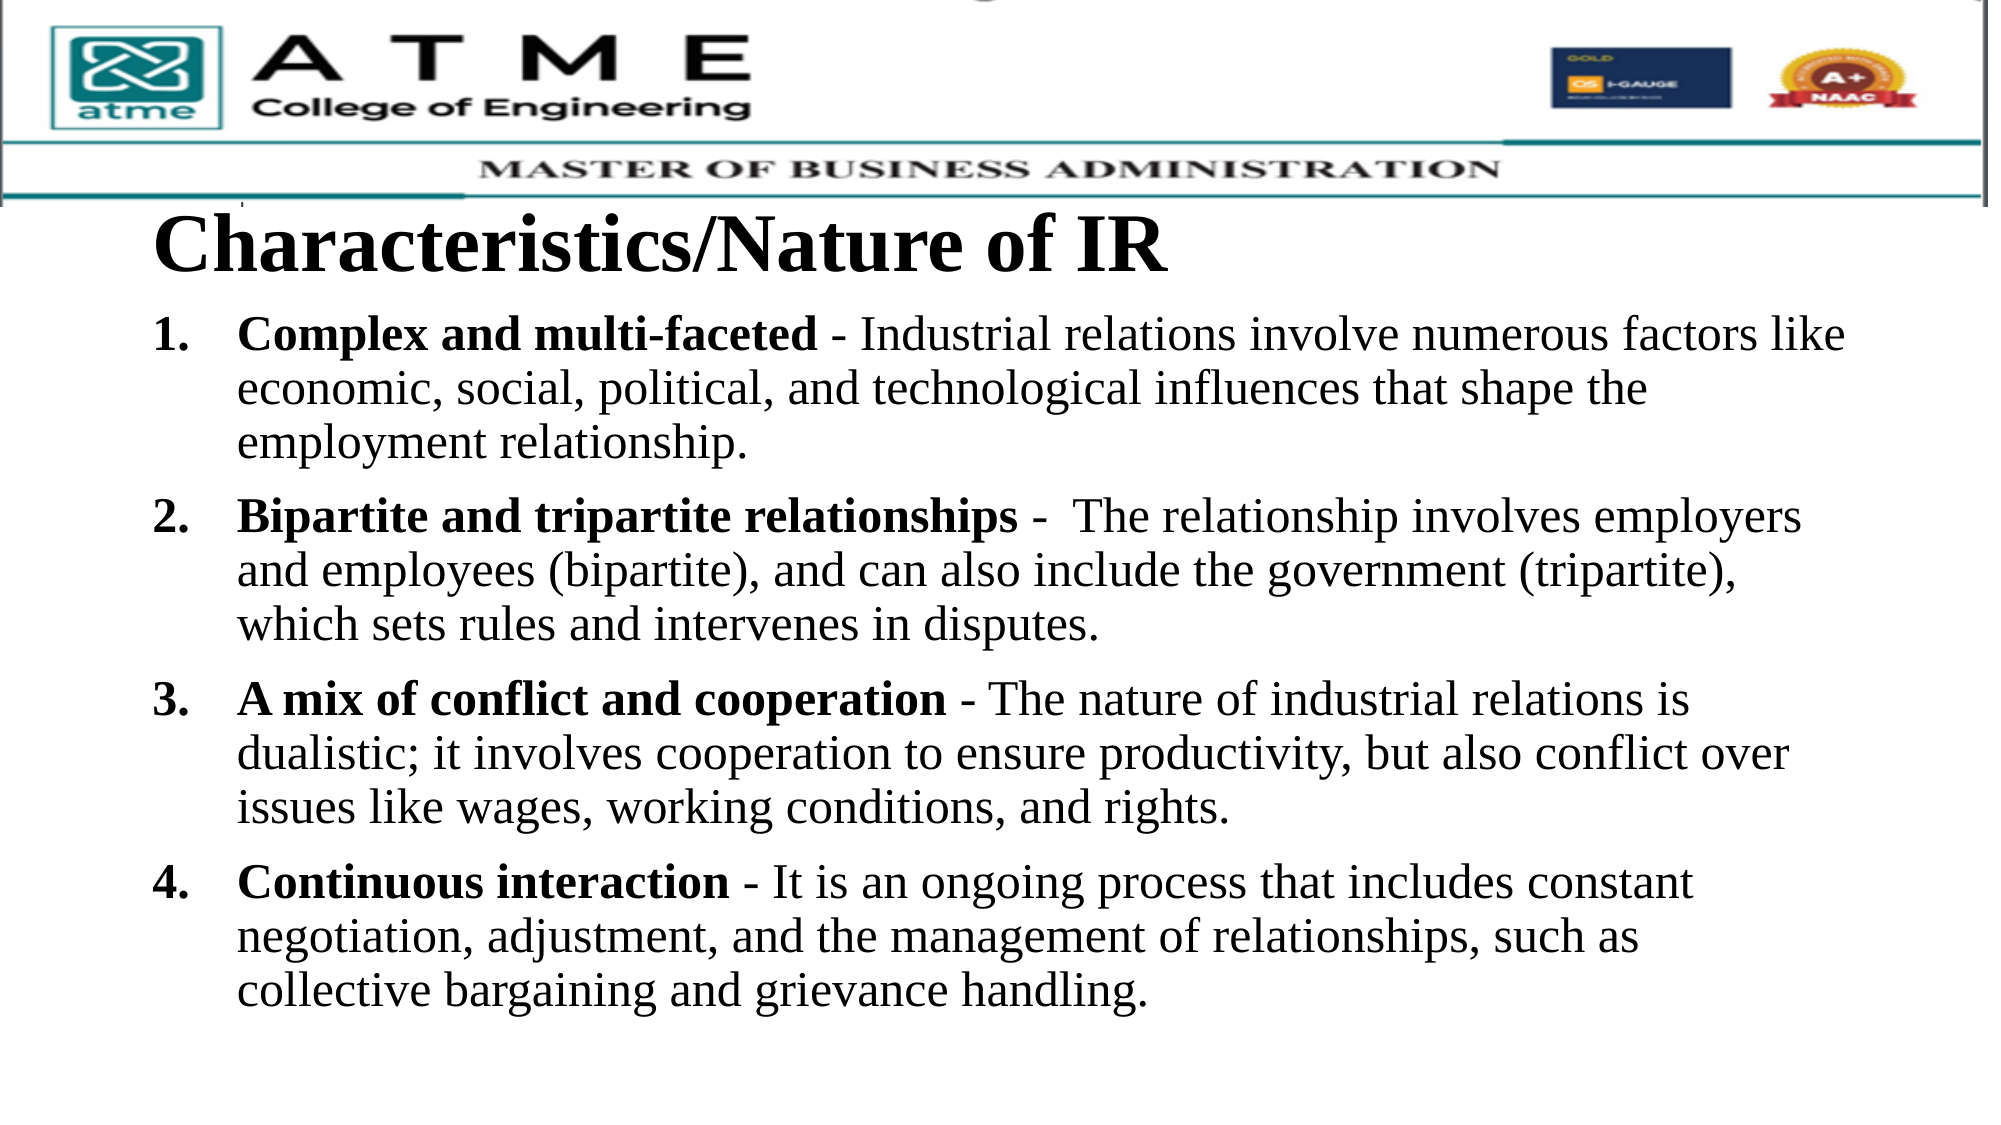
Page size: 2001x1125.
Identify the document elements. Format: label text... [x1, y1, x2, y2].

title Characteristics/Nature of IR [137, 135, 1863, 299]
picture [0, 0, 1988, 207]
list Complex and multi-faceted - Industrial relations involve numerous factors like economic, social, political, and technological influences that shape the employment relationship. Bipartite and tripartite relationships - The relationship involves employers and employees (bipartite), and can also include the government (tripartite), which sets rules and intervenes in disputes. A mix of conflict and cooperation - The nature of industrial relations is dualistic; it involves cooperation to ensure productivity, but also conflict over issues like wages, working conditions, and rights. Continuous interaction - It is an ongoing process that includes constant negotiation, adjustment, and the management of relationships, such as collective bargaining and grievance handling. [137, 299, 1863, 1054]
